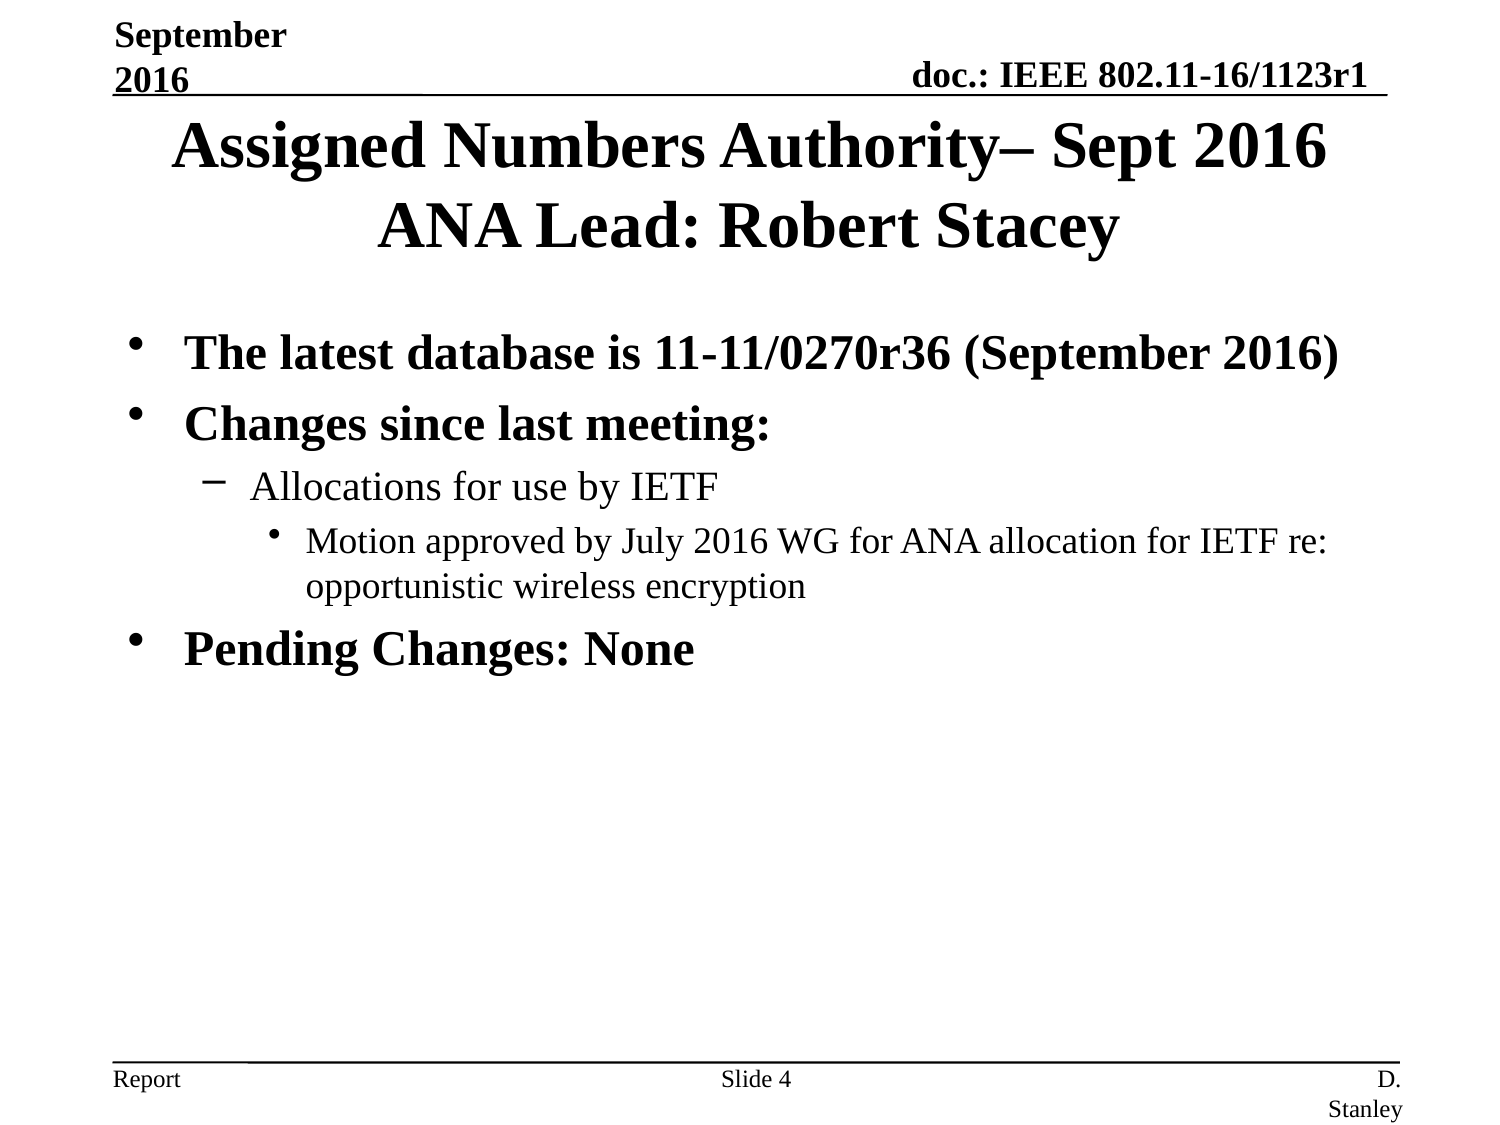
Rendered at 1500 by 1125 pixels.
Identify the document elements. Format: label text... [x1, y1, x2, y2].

slide_number Slide 4 [721, 1062, 792, 1093]
footer D. Stanley, HP Enterprise [1325, 1062, 1402, 1093]
title Assigned Numbers Authority– Sept 2016 ANA Lead: Robert Stacey [112, 125, 1388, 238]
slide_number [114, 54, 335, 100]
list The latest database is 11-11/0270r36 (September 2016) Changes since last meeting: Allocations for use by IETF Motion approved by July 2016 WG for ANA allocation for IETF re: opportunistic wireless encryption Pending Changes: None [112, 312, 1425, 1000]
